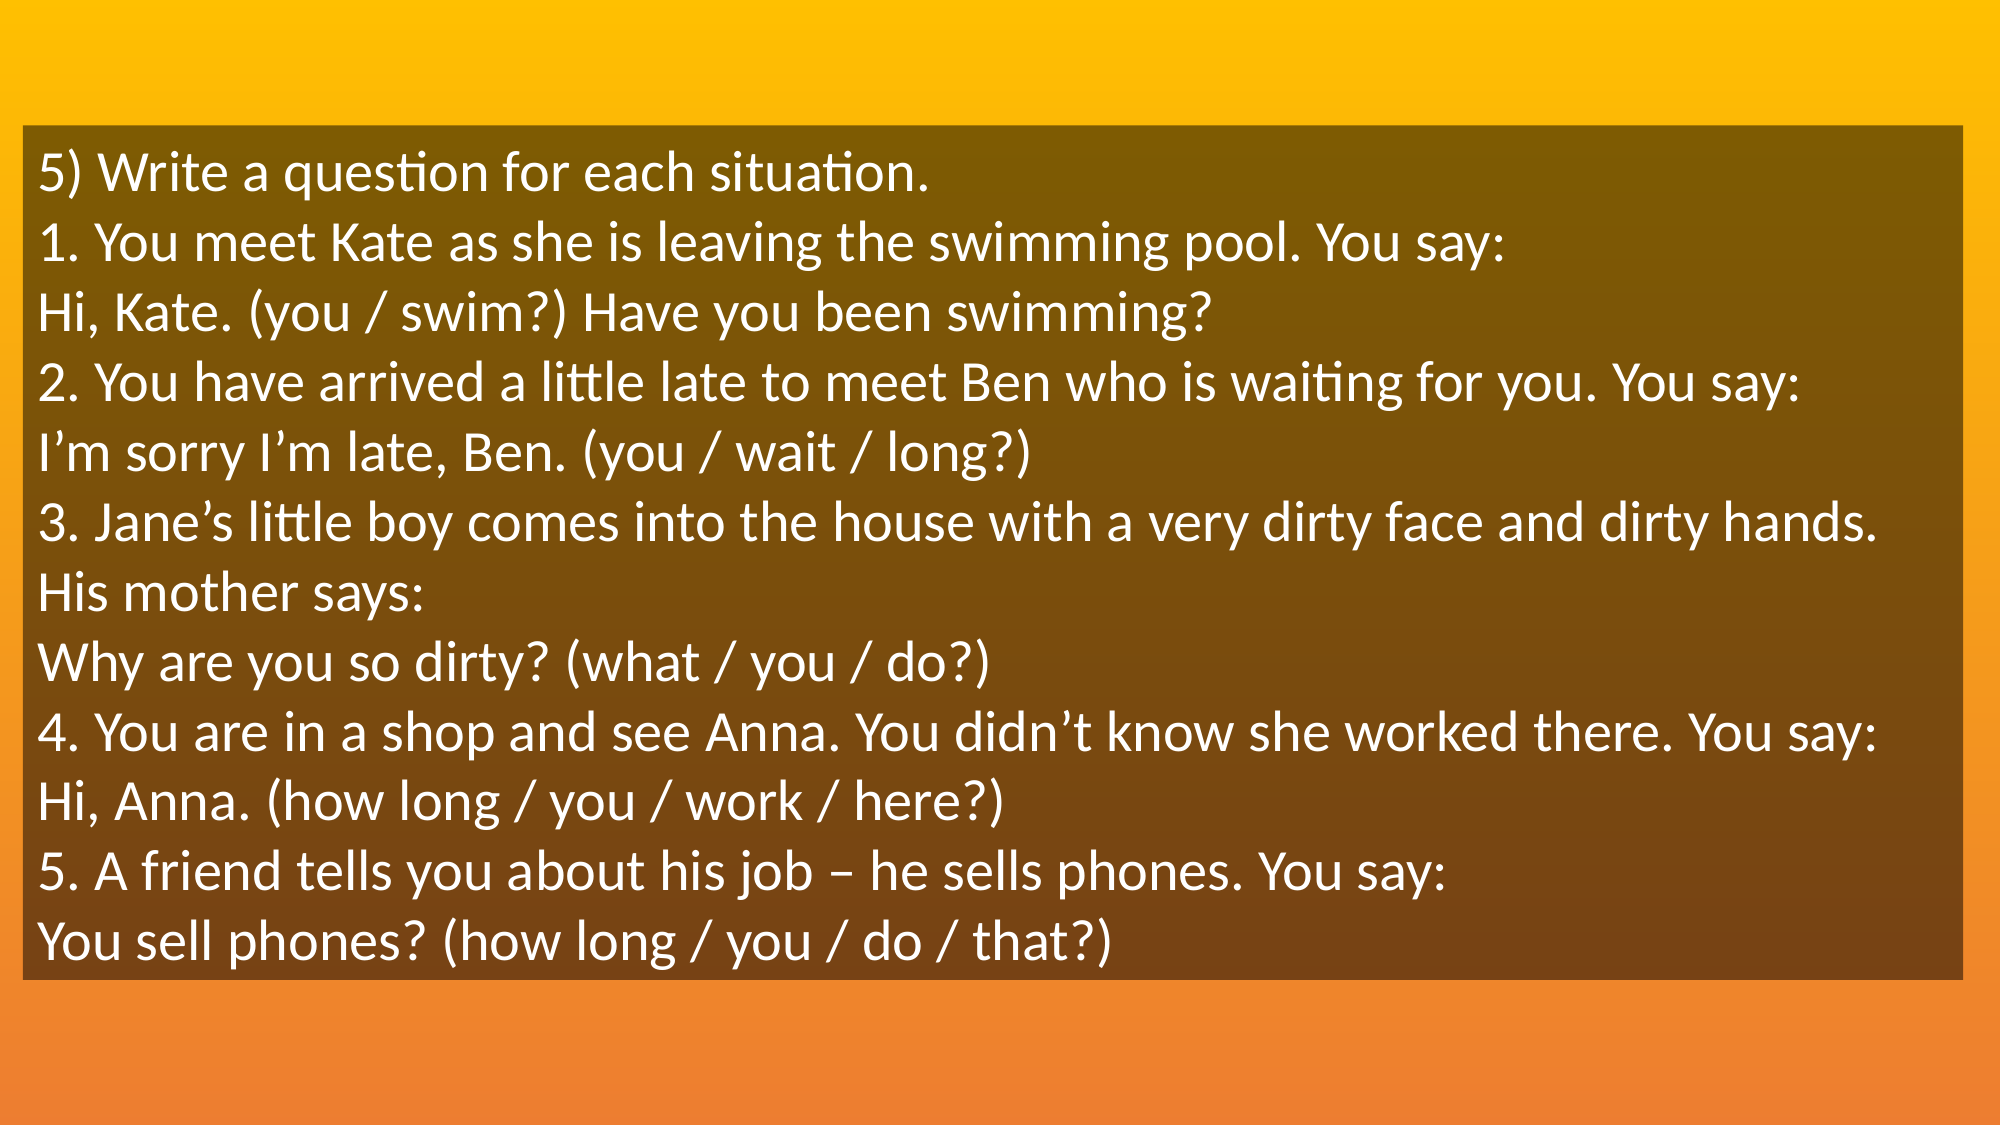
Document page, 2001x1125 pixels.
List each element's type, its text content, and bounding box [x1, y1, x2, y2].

text_box 5) Write a question for each situation. 1. You meet Kate as she is leaving the swimming pool. You say: Hi, Kate. (you / swim?) Have you been swimming? 2. You have arrived a little late to meet Ben who is waiting for you. You say: I’m sorry I’m late, Ben. (you / wait / long?) 3. Jane’s little boy comes into the house with a very dirty face and dirty hands. His mother says: Why are you so dirty? (what / you / do?) 4. You are in a shop and see Anna. You didn’t know she worked there. You say: Hi, Anna. (how long / you / work / here?) 5. A friend tells you about his job – he sells phones. You say: You sell phones? (how long / you / do / that?) [22, 125, 1964, 980]
